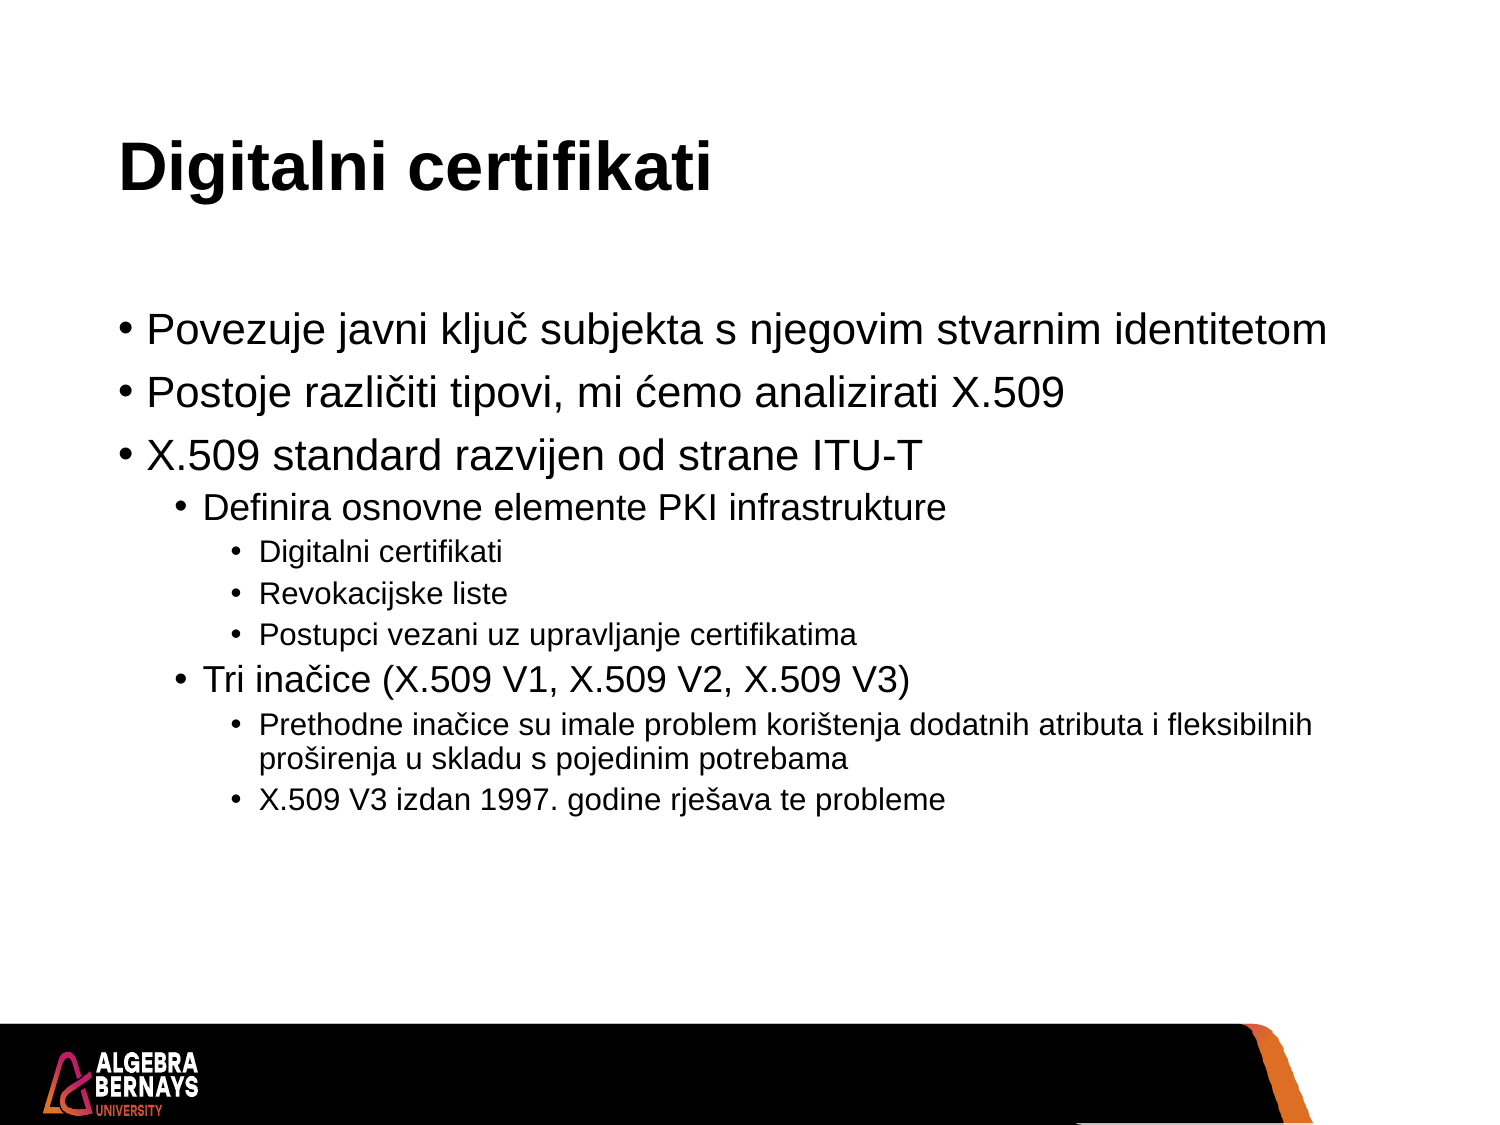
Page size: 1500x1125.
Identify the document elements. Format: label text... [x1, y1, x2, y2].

list Povezuje javni ključ subjekta s njegovim stvarnim identitetom Postoje različiti tipovi, mi ćemo analizirati X.509 X.509 standard razvijen od strane ITU-T Definira osnovne elemente PKI infrastrukture Digitalni certifikati Revokacijske liste Postupci vezani uz upravljanje certifikatima Tri inačice (X.509 V1, X.509 V2, X.509 V3) Prethodne inačice su imale problem korištenja dodatnih atributa i fleksibilnih proširenja u skladu s pojedinim potrebama X.509 V3 izdan 1997. godine rješava te probleme [103, 299, 1397, 1014]
picture [0, 1023, 1468, 1125]
title Digitalni certifikati [103, 59, 1397, 278]
